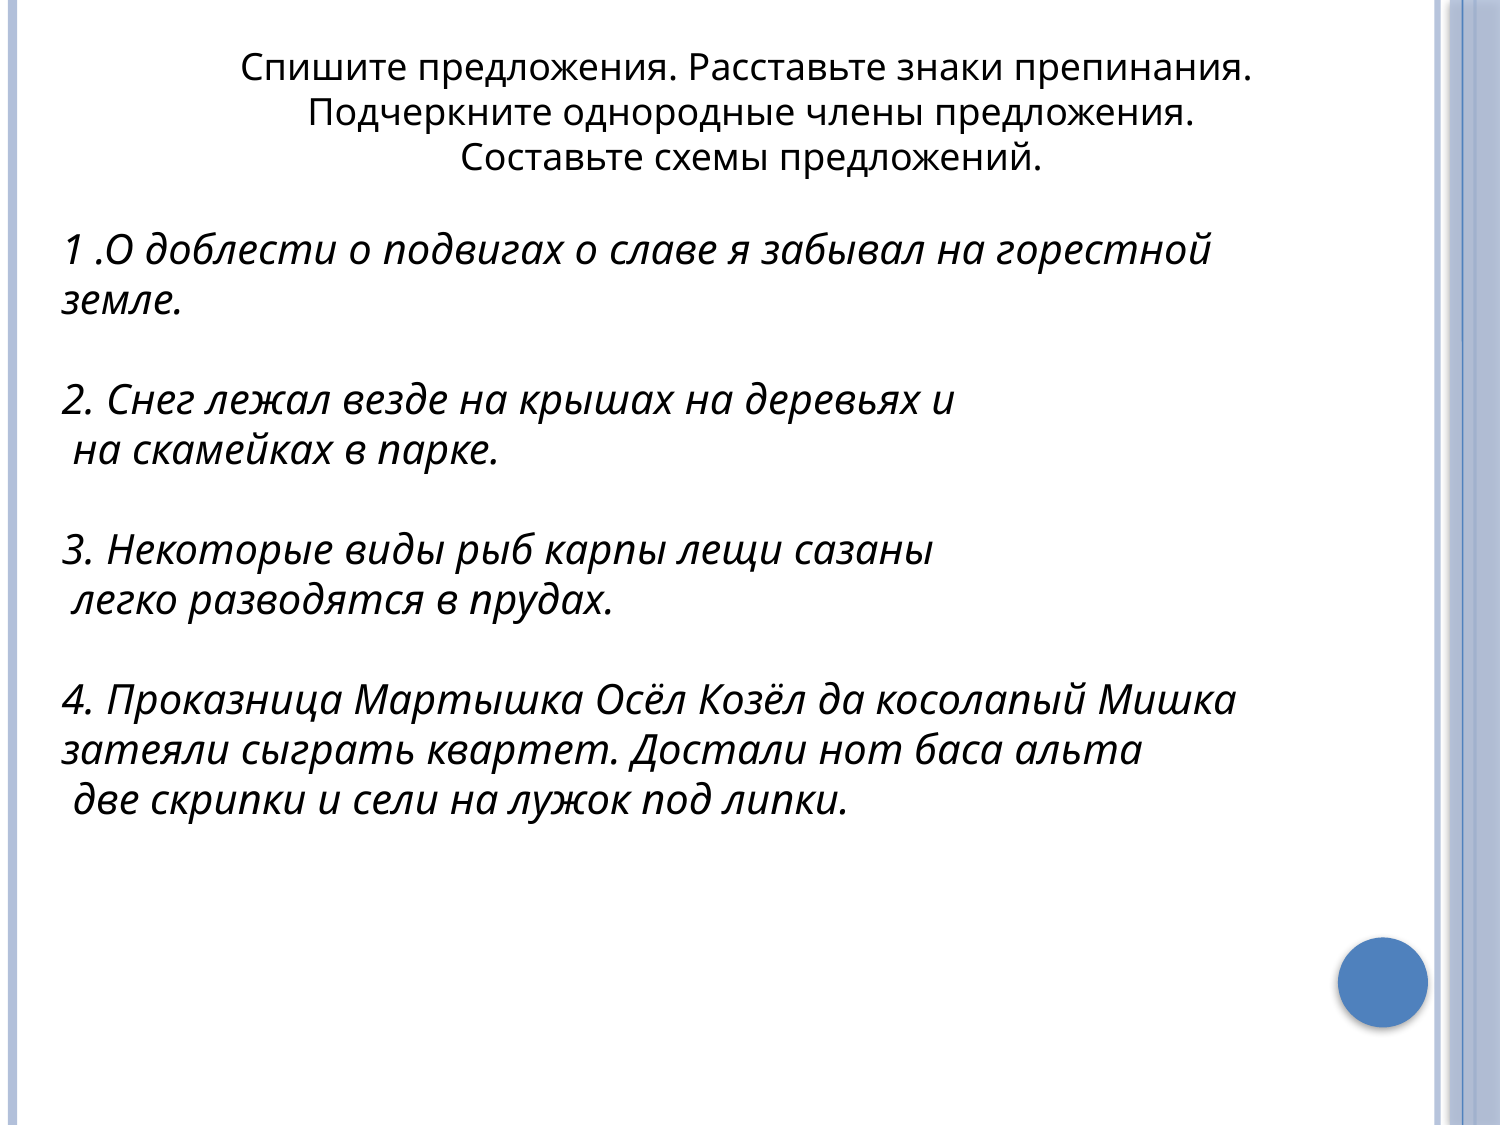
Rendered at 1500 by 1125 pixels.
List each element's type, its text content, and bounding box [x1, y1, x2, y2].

text_box Спишите предложения. Расставьте знаки препинания. Подчеркните однородные члены предложения. Составьте схемы предложений. 1 .О доблести о подвигах о славе я забывал на горестной земле. 2. Снег лежал везде на крышах на деревьях и на скамейках в парке. 3. Некоторые виды рыб карпы лещи сазаны легко разводятся в прудах. 4. Проказница Мартышка Осёл Козёл да косолапый Мишка затеяли сыграть квартет. Достали нот баса альта две скрипки и сели на лужок под липки. [46, 35, 1457, 881]
